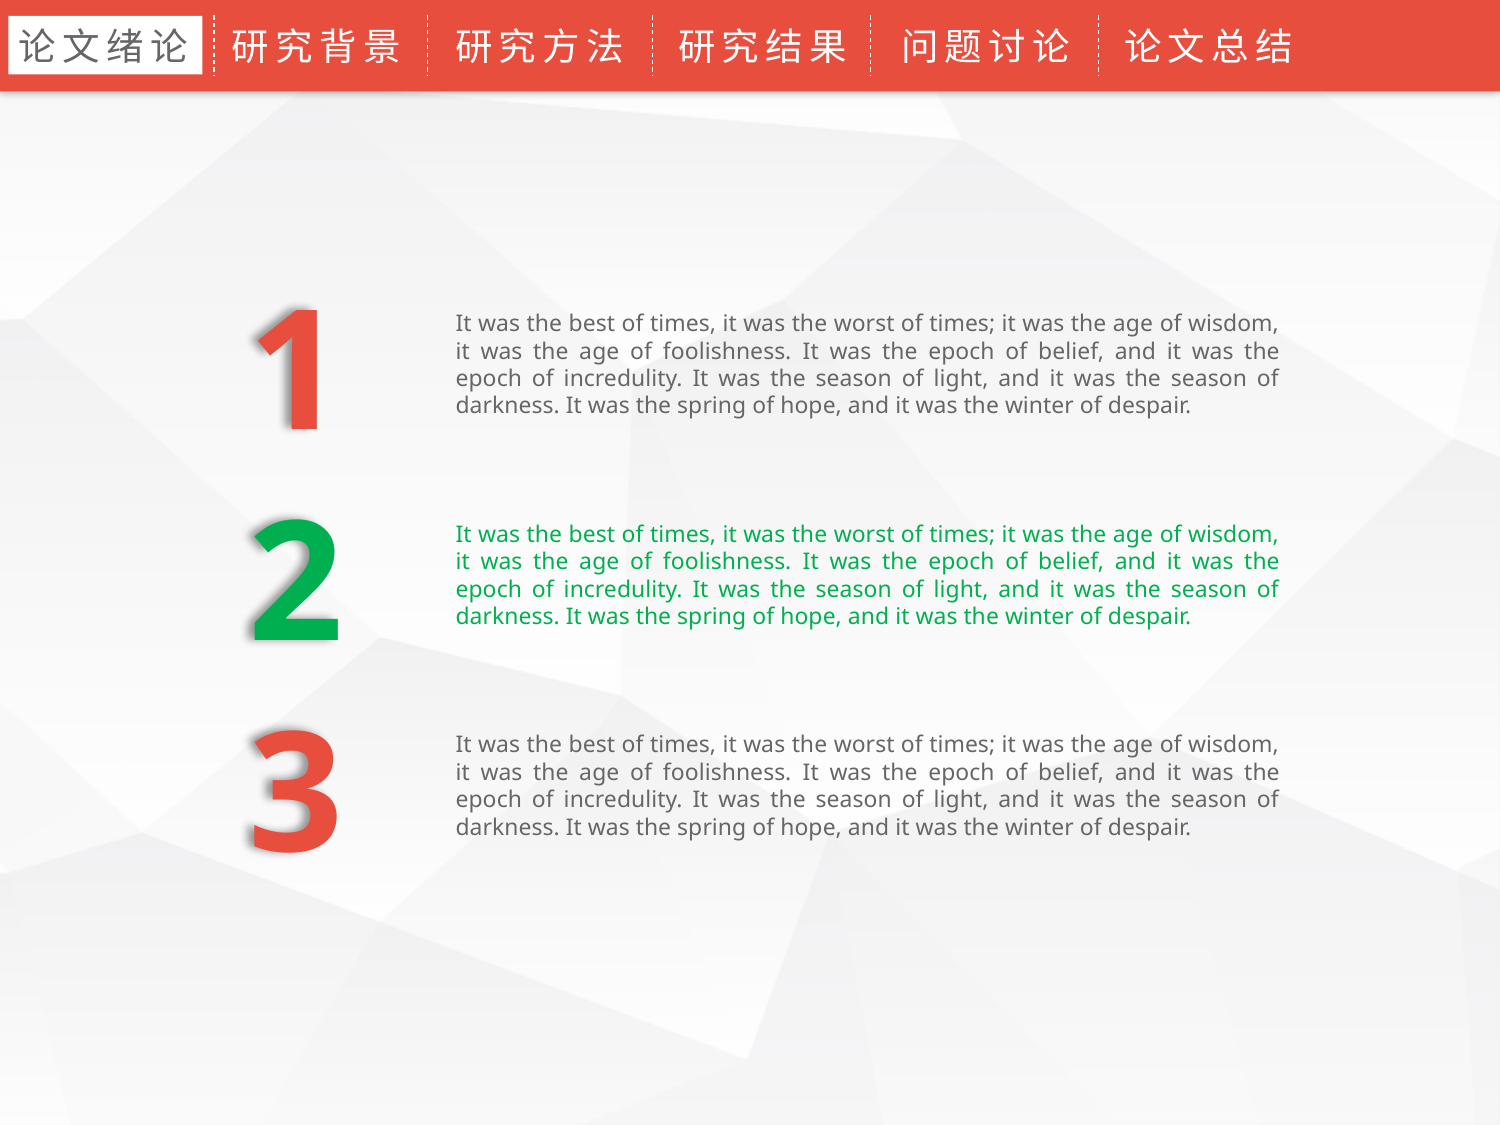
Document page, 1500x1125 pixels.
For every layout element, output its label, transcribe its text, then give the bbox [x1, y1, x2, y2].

text_box It was the best of times, it was the worst of times; it was the age of wisdom, it was the age of foolishness. It was the epoch of belief, and it was the epoch of incredulity. It was the season of light, and it was the season of darkness. It was the spring of hope, and it was the winter of despair. [440, 512, 1295, 637]
text_box 1 [204, 255, 389, 466]
text_box 研究结果 [663, 15, 870, 76]
text_box 论文总结 [1109, 15, 1322, 76]
text_box 研究方法 [440, 15, 652, 76]
text_box 问题讨论 [886, 15, 1098, 76]
text_box 2 [204, 466, 389, 677]
text_box 研究结果 [871, 15, 876, 76]
text_box 研究背景 [217, 15, 427, 76]
text_box [0, 0, 1500, 92]
text_box 3 [204, 677, 389, 892]
text_box It was the best of times, it was the worst of times; it was the age of wisdom, it was the age of foolishness. It was the epoch of belief, and it was the epoch of incredulity. It was the season of light, and it was the season of darkness. It was the spring of hope, and it was the winter of despair. [440, 722, 1295, 848]
picture [0, 92, 1500, 1125]
text_box It was the best of times, it was the worst of times; it was the age of wisdom, it was the age of foolishness. It was the epoch of belief, and it was the epoch of incredulity. It was the season of light, and it was the season of darkness. It was the spring of hope, and it was the winter of despair. [440, 301, 1295, 426]
text_box 论文绪论 [4, 15, 213, 76]
